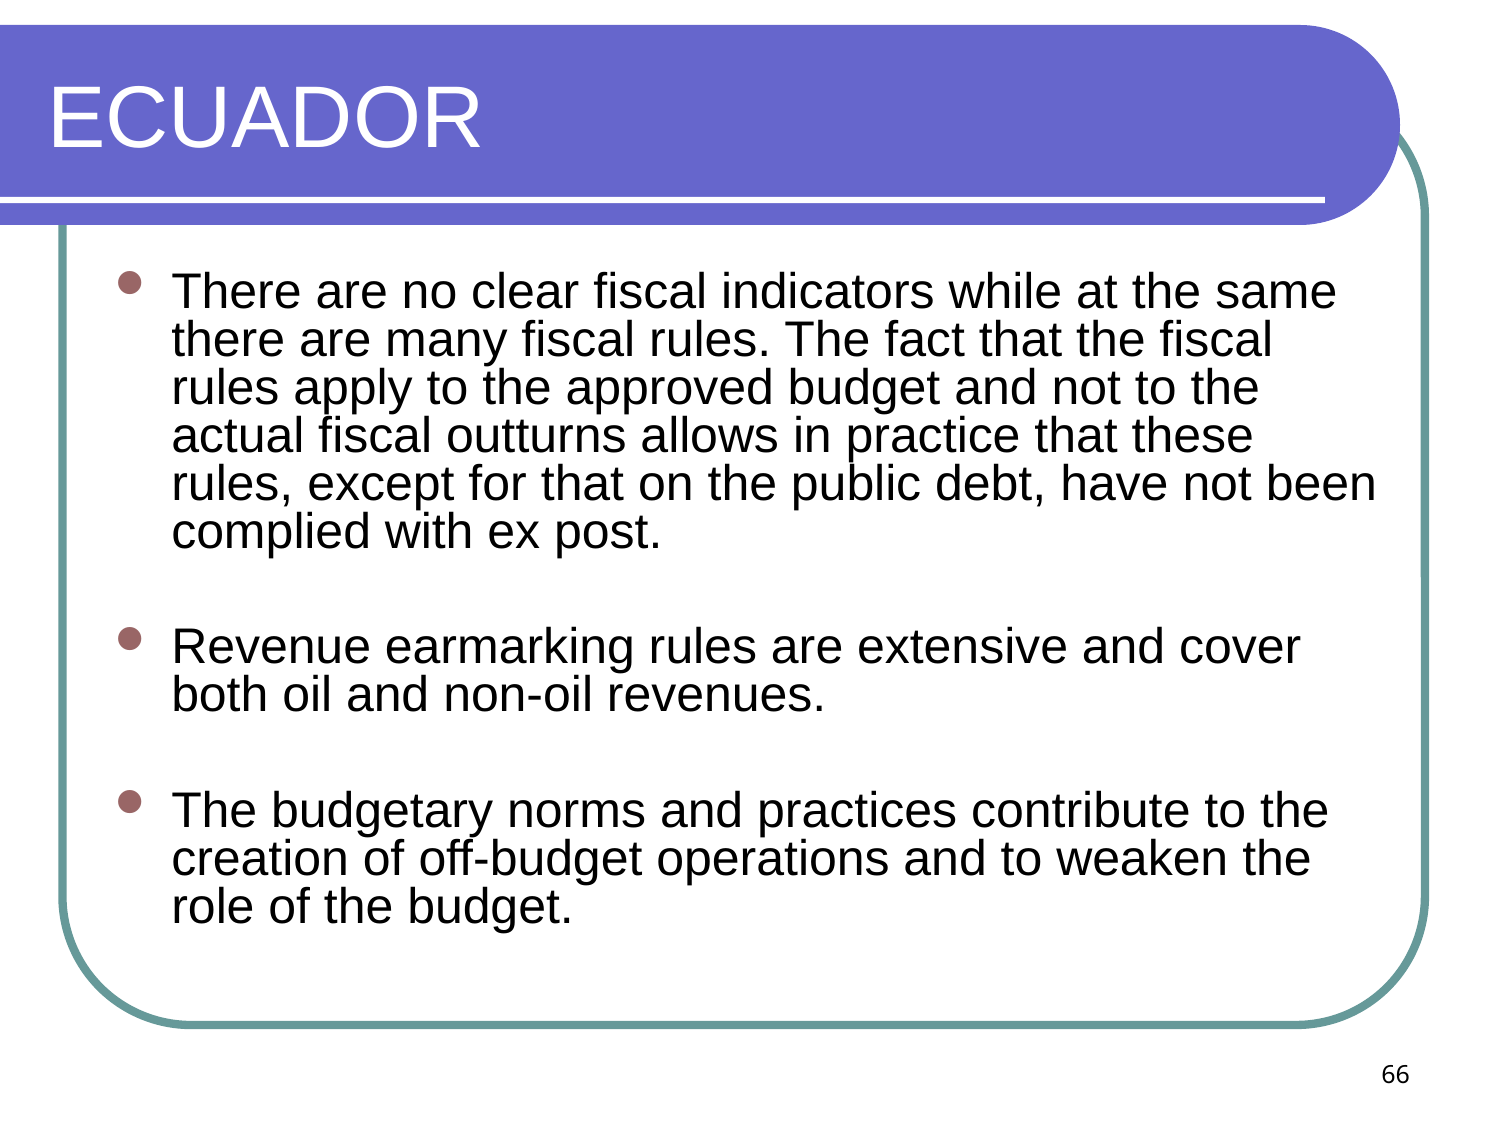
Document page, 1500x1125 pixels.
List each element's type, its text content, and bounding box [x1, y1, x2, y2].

slide_number 66 [1074, 1024, 1426, 1101]
title ECUADOR [31, 37, 1348, 188]
list There are no clear fiscal indicators while at the same there are many fiscal rules. The fact that the fiscal rules apply to the approved budget and not to the actual fiscal outturns allows in practice that these rules, except for that on the public debt, have not been complied with ex post. Revenue earmarking rules are extensive and cover both oil and non-oil revenues. The budgetary norms and practices contribute to the creation of off-budget operations and to weaken the role of the budget. [99, 262, 1401, 988]
